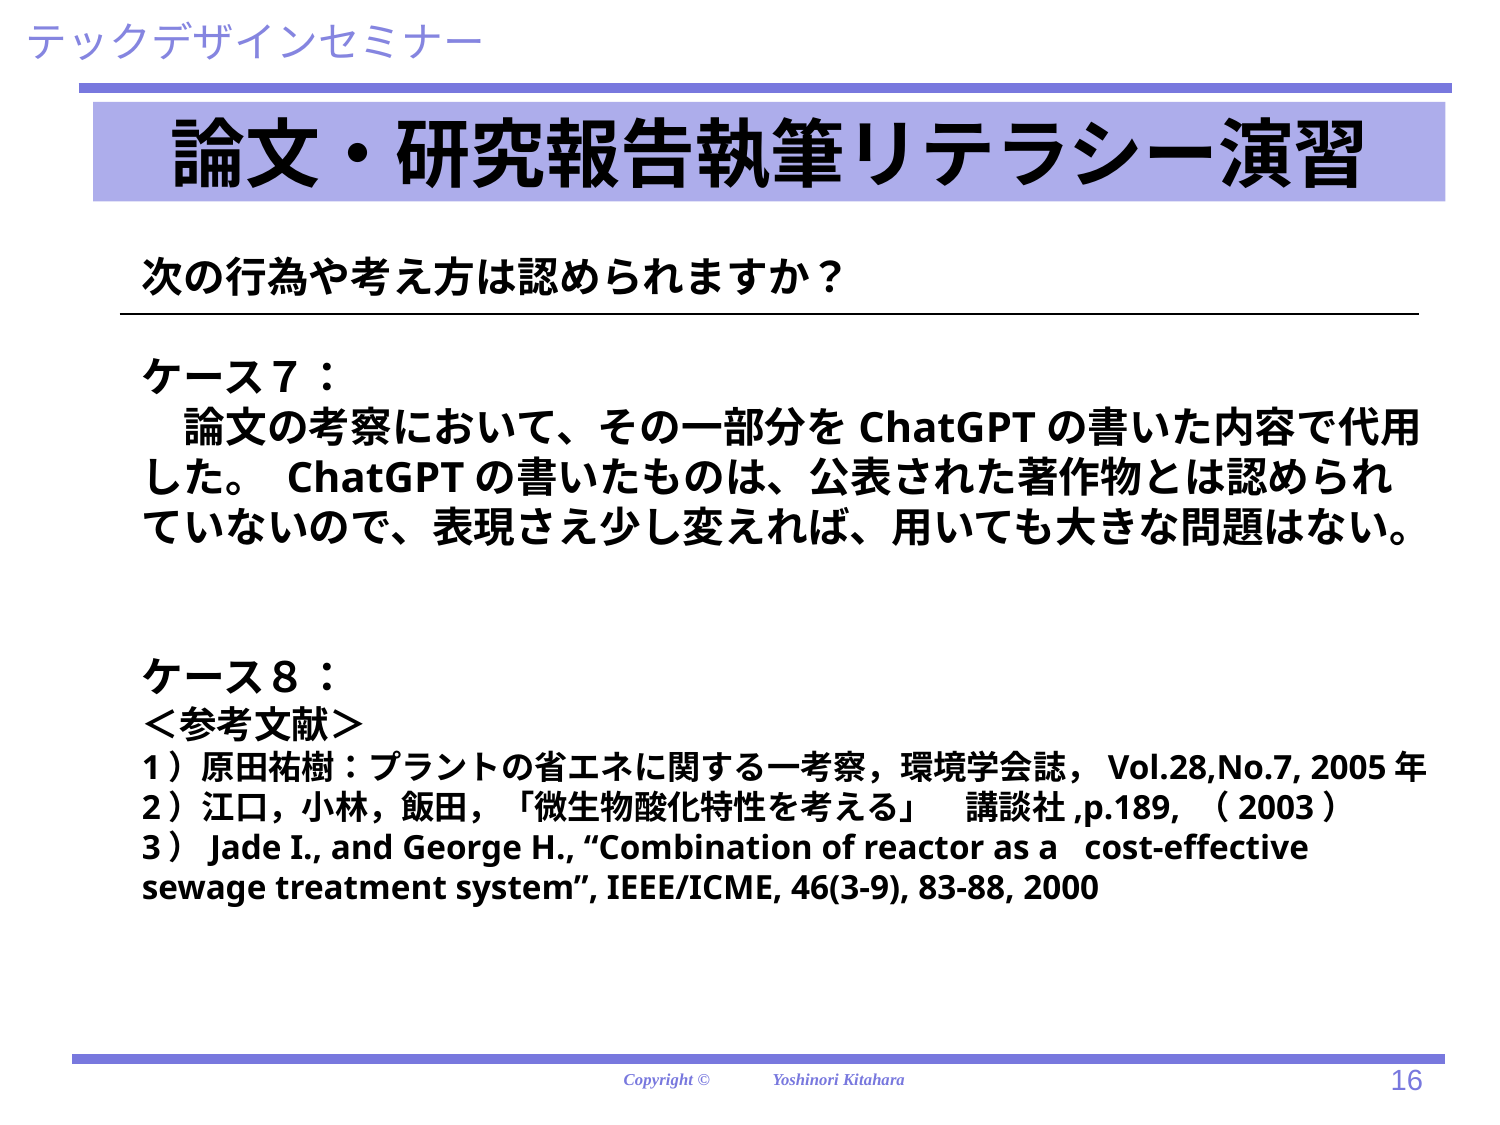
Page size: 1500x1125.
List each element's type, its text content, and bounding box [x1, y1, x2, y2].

text_box 次の行為や考え方は認められますか？ ケース７： 論文の考察において、その一部分をChatGPTの書いた内容で代用した。 ChatGPTの書いたものは、公表された著作物とは認められていないので、表現さえ少し変えれば、用いても大きな問題はない。 ケース８： ＜参考文献＞ 1）原田祐樹：プラントの省エネに関する一考察，環境学会誌，Vol.28,No.7, 2005年 2）江口，小林，飯田，「微生物酸化特性を考える」 講談社,p.189, （2003） 3）Jade I., and George H., “Combination of reactor as a cost-effective sewage treatment system”, IEEE/ICME, 46(3-9), 83-88, 2000 [127, 243, 1446, 1014]
text_box 論文・研究報告執筆リテラシー演習 [91, 100, 1448, 203]
